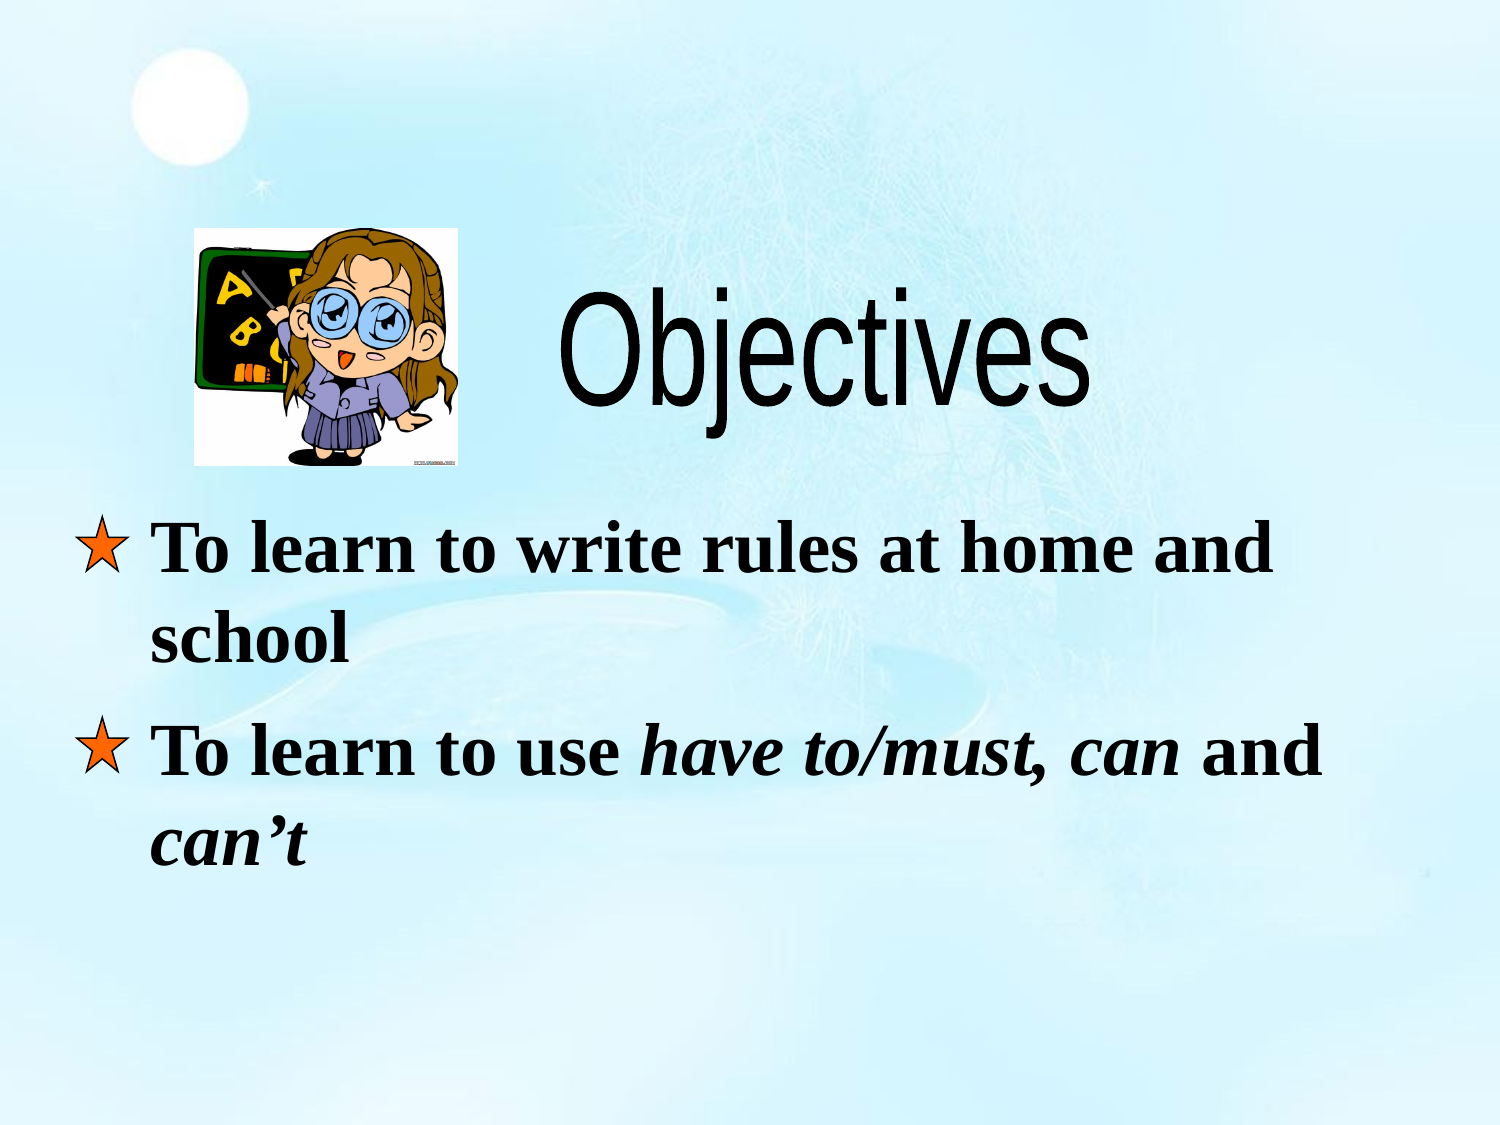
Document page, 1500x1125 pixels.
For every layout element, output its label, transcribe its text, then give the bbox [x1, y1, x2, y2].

picture [0, 0, 1500, 1125]
text_box [76, 516, 128, 571]
text_box [76, 717, 128, 772]
text_box To learn to write rules at home and school To learn to use have to/must, can and can’t [135, 490, 1376, 888]
